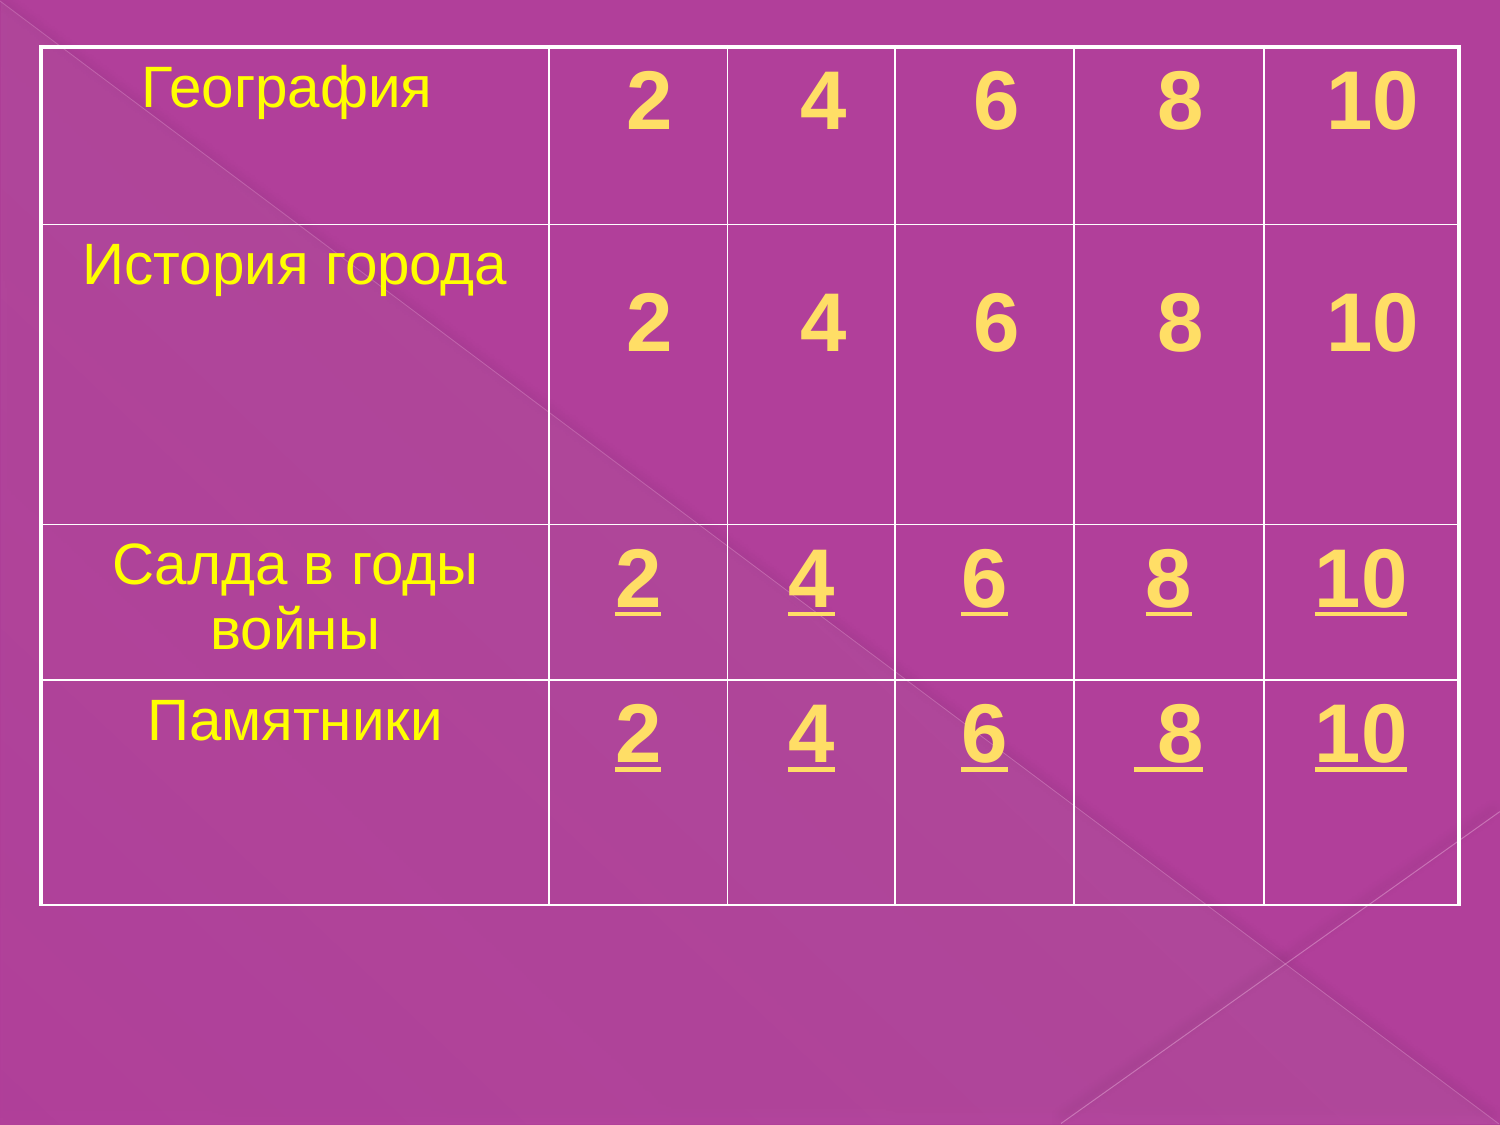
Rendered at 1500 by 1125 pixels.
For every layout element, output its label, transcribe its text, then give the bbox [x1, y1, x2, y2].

table_cell 4 [728, 681, 894, 904]
table_header 4 [728, 49, 894, 224]
table_cell 2 [550, 681, 727, 904]
table_header 8 [1075, 49, 1263, 224]
table_cell История города [43, 225, 548, 524]
table_cell 6 [896, 225, 1073, 524]
table_cell 10 [1265, 525, 1457, 679]
table_cell 4 [728, 225, 894, 524]
table_cell 10 [1265, 225, 1457, 524]
table_header 10 [1265, 49, 1457, 224]
table_cell 6 [896, 525, 1073, 679]
table_header География [43, 49, 548, 224]
table_header 2 [550, 49, 727, 224]
table_cell 8 [1075, 225, 1263, 524]
table_cell 2 [550, 225, 727, 524]
table_cell Памятники [43, 681, 548, 904]
table_header 6 [896, 49, 1073, 224]
table_cell 6 [896, 681, 1073, 904]
table_cell 4 [728, 525, 894, 679]
table_cell Салда в годы войны [43, 525, 548, 679]
table_cell 8 [1075, 681, 1263, 904]
table_cell 2 [550, 525, 727, 679]
table_cell 8 [1075, 525, 1263, 679]
table_cell 10 [1265, 681, 1457, 904]
